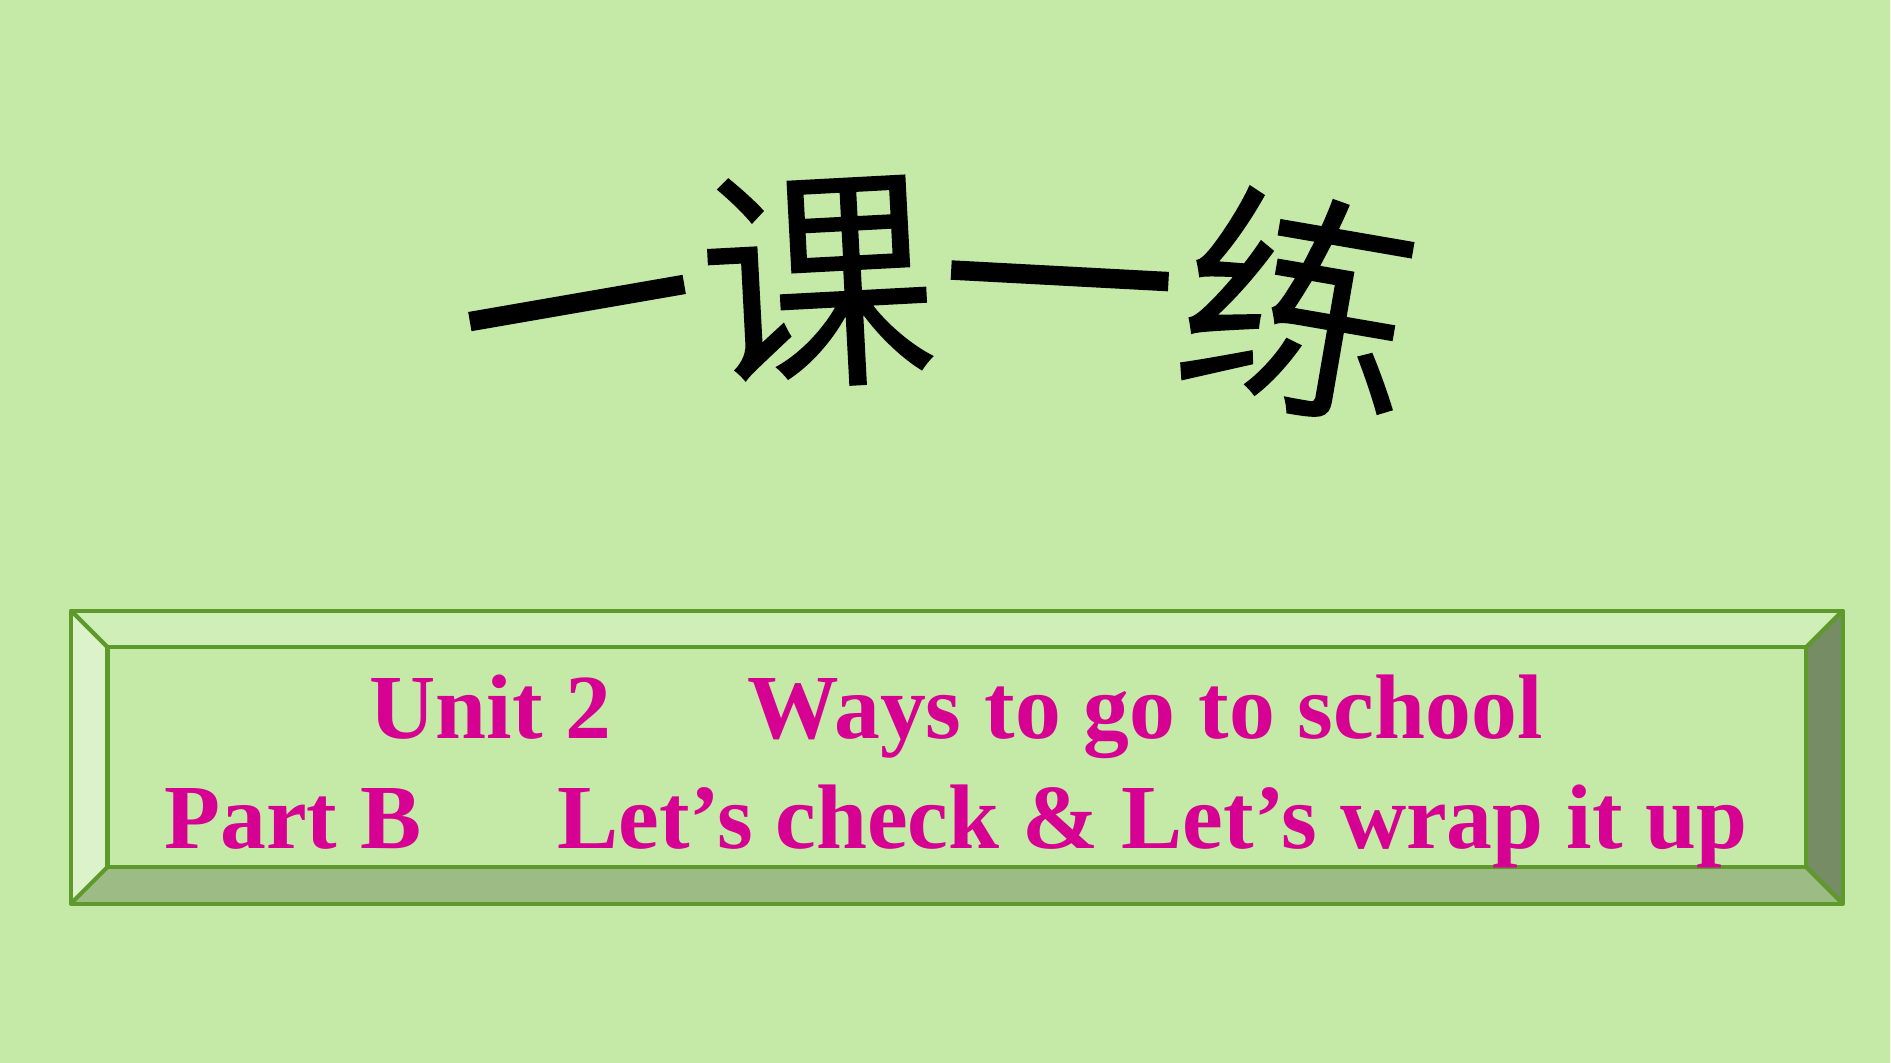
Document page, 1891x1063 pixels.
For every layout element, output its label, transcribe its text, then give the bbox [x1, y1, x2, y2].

text_box Unit 2 Ways to go to school Part B Let’s check & Let’s wrap it up [69, 609, 1845, 906]
